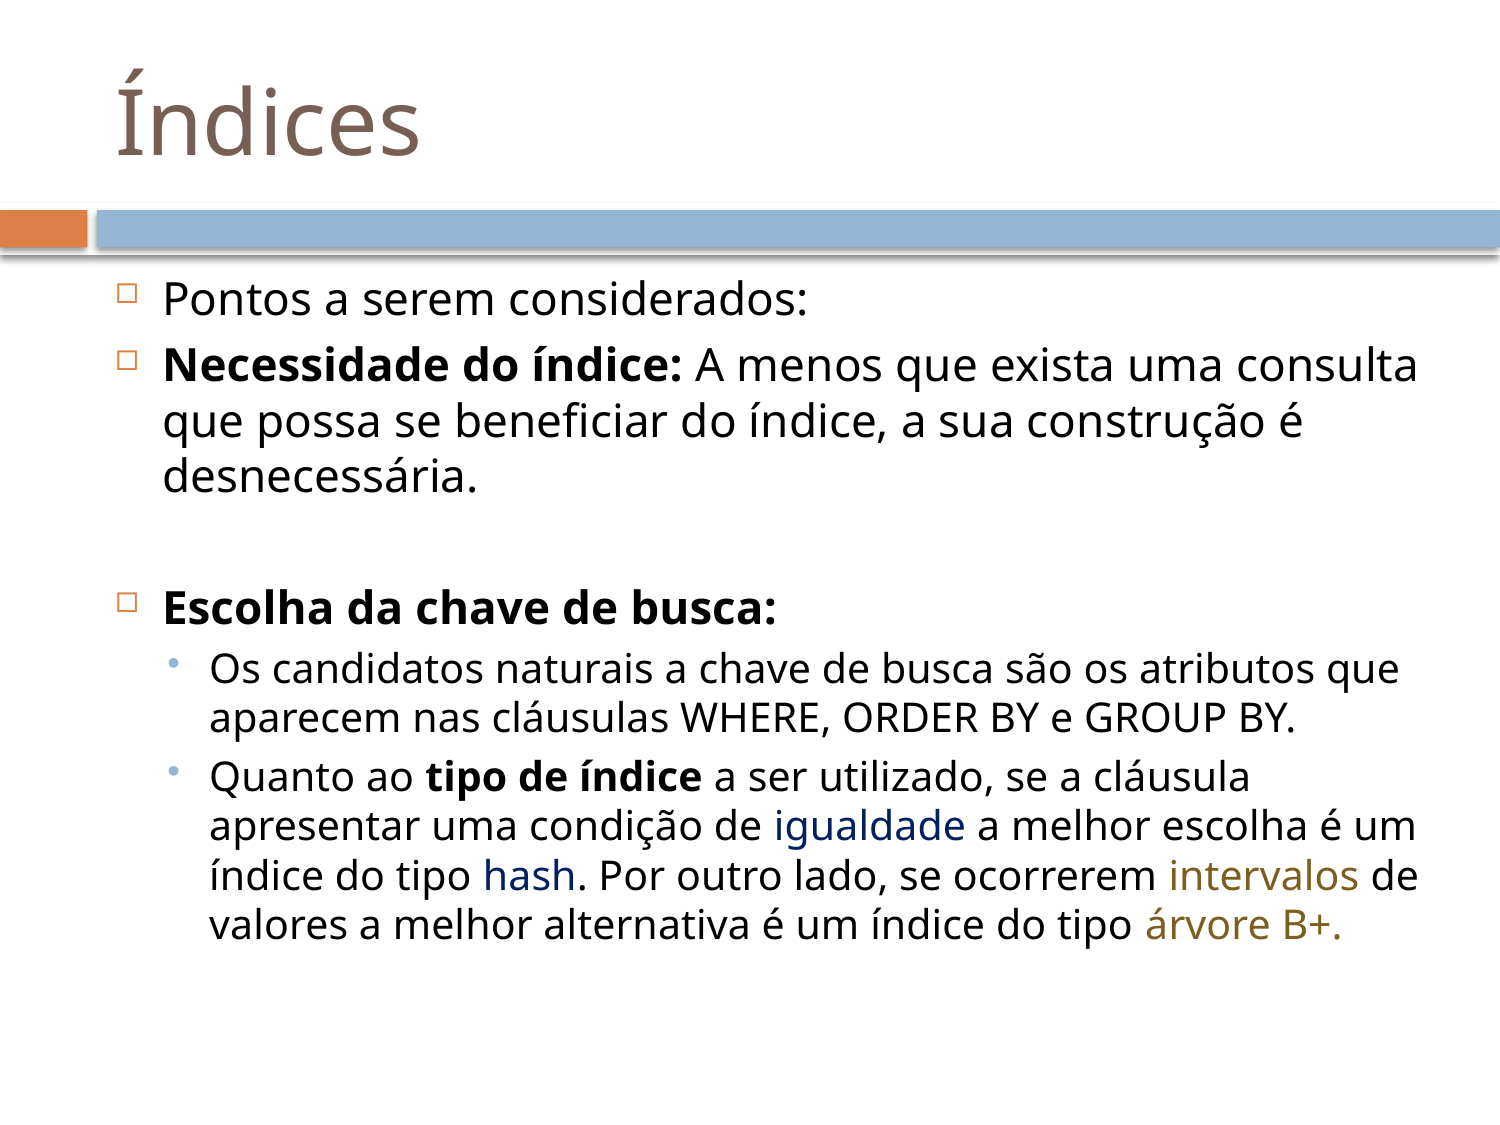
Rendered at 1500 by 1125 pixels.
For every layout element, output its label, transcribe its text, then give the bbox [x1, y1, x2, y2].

list Pontos a serem considerados: Necessidade do índice: A menos que exista uma consulta que possa se beneficiar do índice, a sua construção é desnecessária. Escolha da chave de busca: Os candidatos naturais a chave de busca são os atributos que aparecem nas cláusulas WHERE, ORDER BY e GROUP BY. Quanto ao tipo de índice a ser utilizado, se a cláusula apresentar uma condição de igualdade a melhor escolha é um índice do tipo hash. Por outro lado, se ocorrerem intervalos de valores a melhor alternativa é um índice do tipo árvore B+. [100, 262, 1438, 1000]
title Índices [100, 37, 1438, 200]
